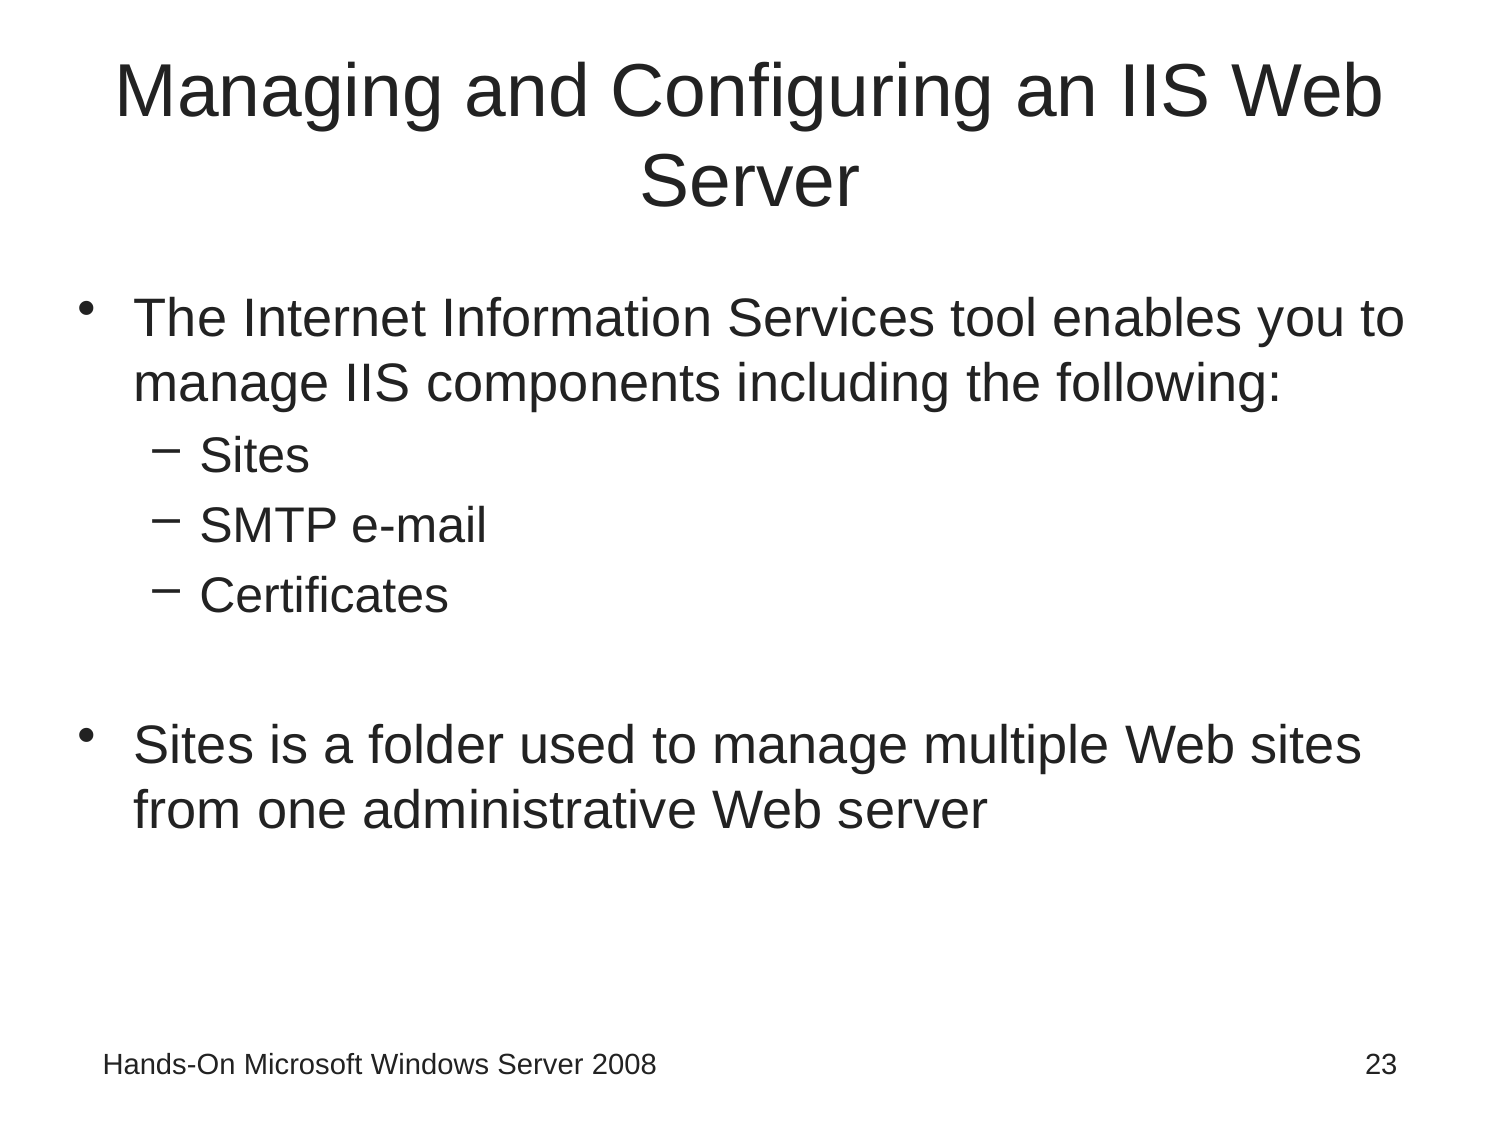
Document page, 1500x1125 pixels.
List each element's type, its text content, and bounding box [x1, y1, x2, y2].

slide_number 23 [1074, 1037, 1413, 1101]
footer Hands-On Microsoft Windows Server 2008 [87, 1037, 1051, 1101]
title Managing and Configuring an IIS Web Server [87, 37, 1413, 226]
list The Internet Information Services tool enables you to manage IIS components including the following: Sites SMTP e-mail Certificates Sites is a folder used to manage multiple Web sites from one administrative Web server [62, 274, 1426, 1026]
